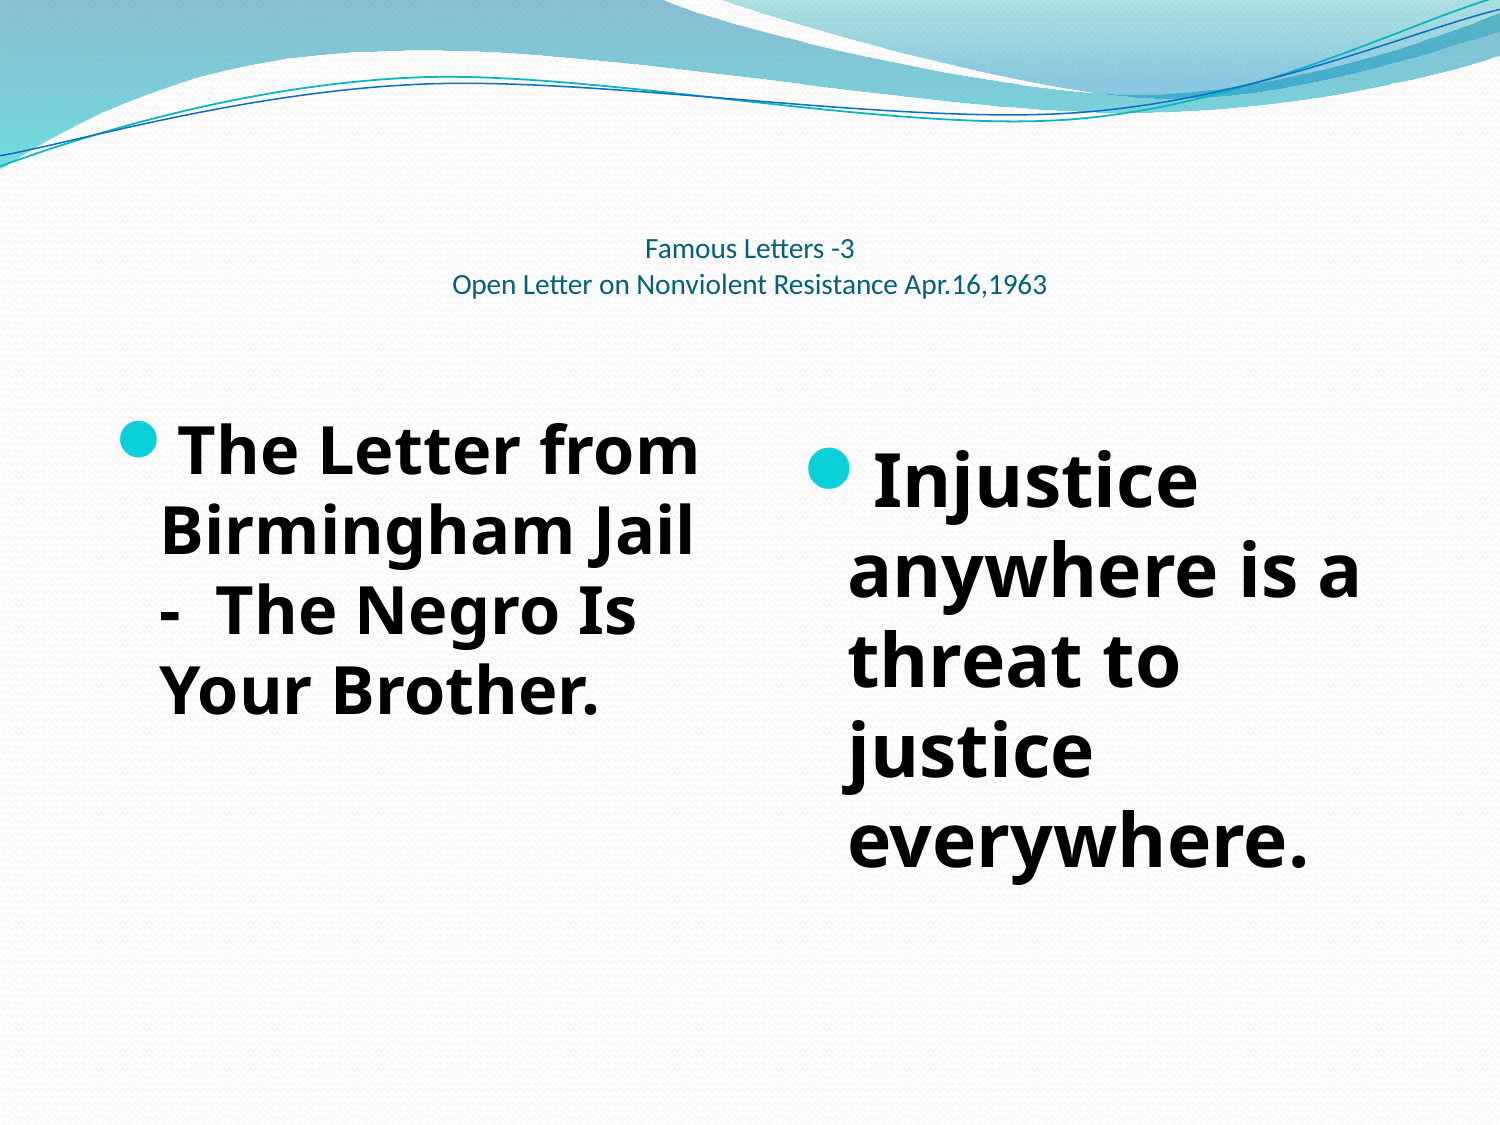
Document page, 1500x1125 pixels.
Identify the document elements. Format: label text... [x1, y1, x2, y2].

list The Letter from Birmingham Jail - The Negro Is Your Brother. [99, 399, 738, 1043]
list Injustice anywhere is a threat to justice everywhere. [787, 425, 1425, 1043]
title Famous Letters -3 Open Letter on Nonviolent Resistance Apr.16,1963 [75, 62, 1425, 300]
